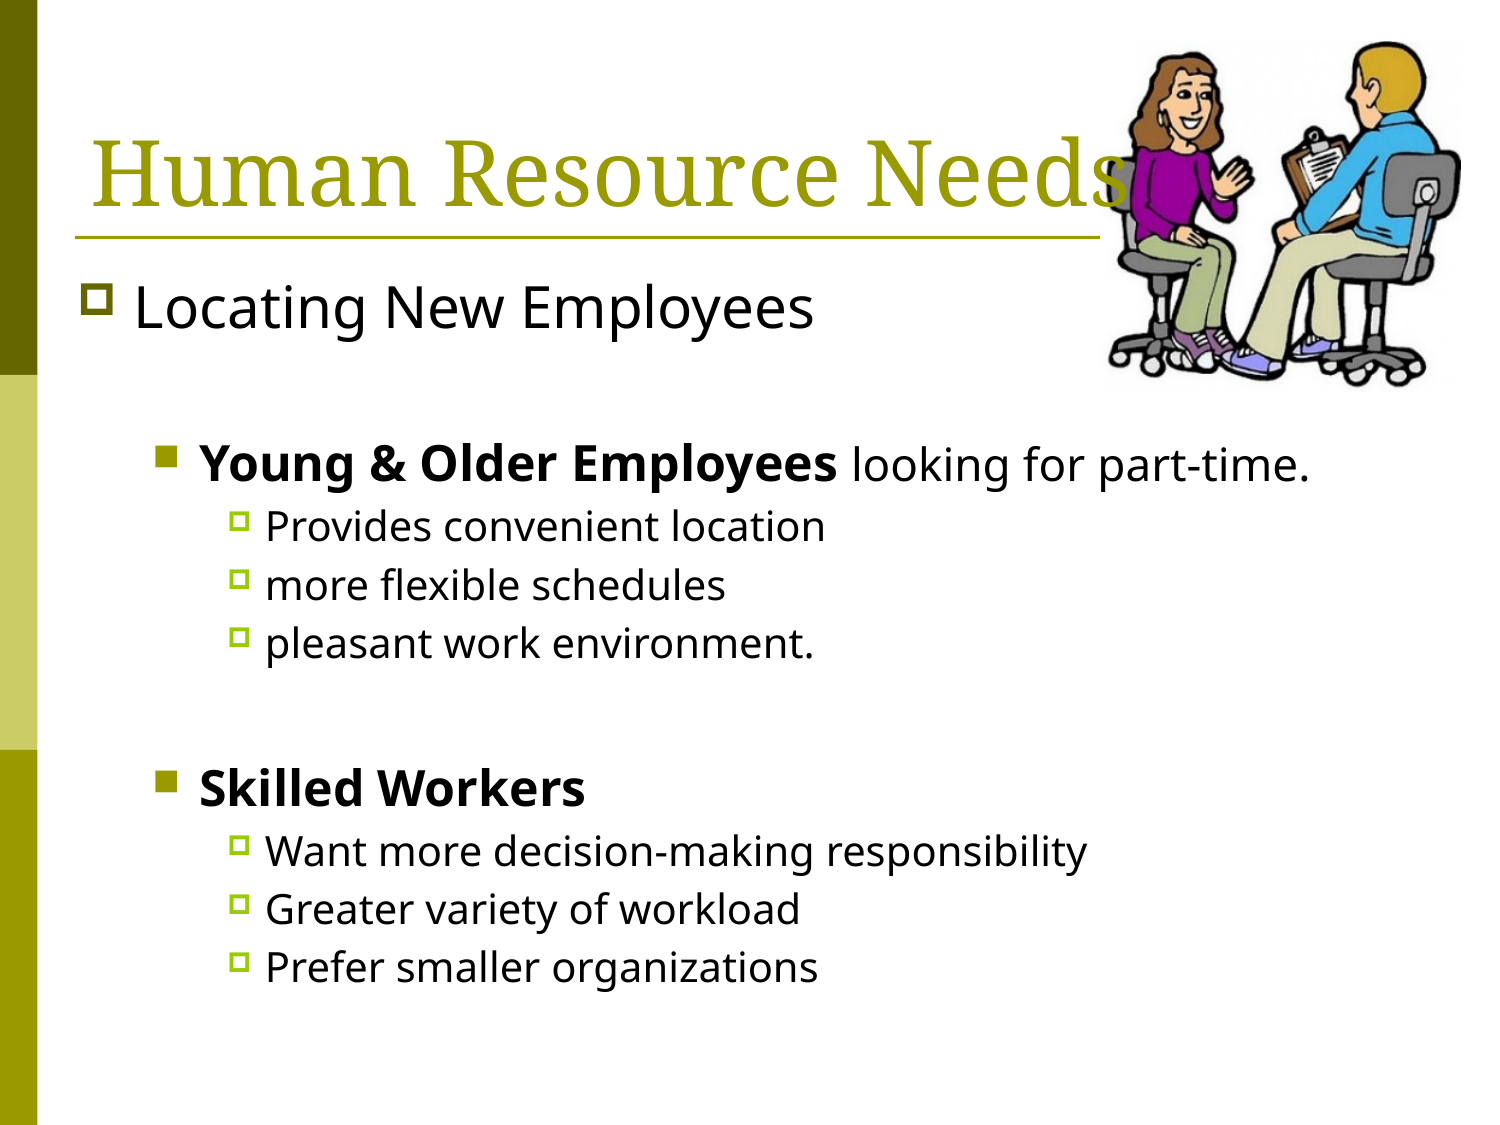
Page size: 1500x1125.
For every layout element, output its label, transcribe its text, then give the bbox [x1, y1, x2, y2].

list Locating New Employees Young & Older Employees looking for part-time. Provides convenient location more flexible schedules pleasant work environment. Skilled Workers Want more decision-making responsibility Greater variety of workload Prefer smaller organizations [62, 262, 1488, 1006]
title Human Resource Needs [74, 45, 1094, 233]
picture [1099, 41, 1461, 392]
